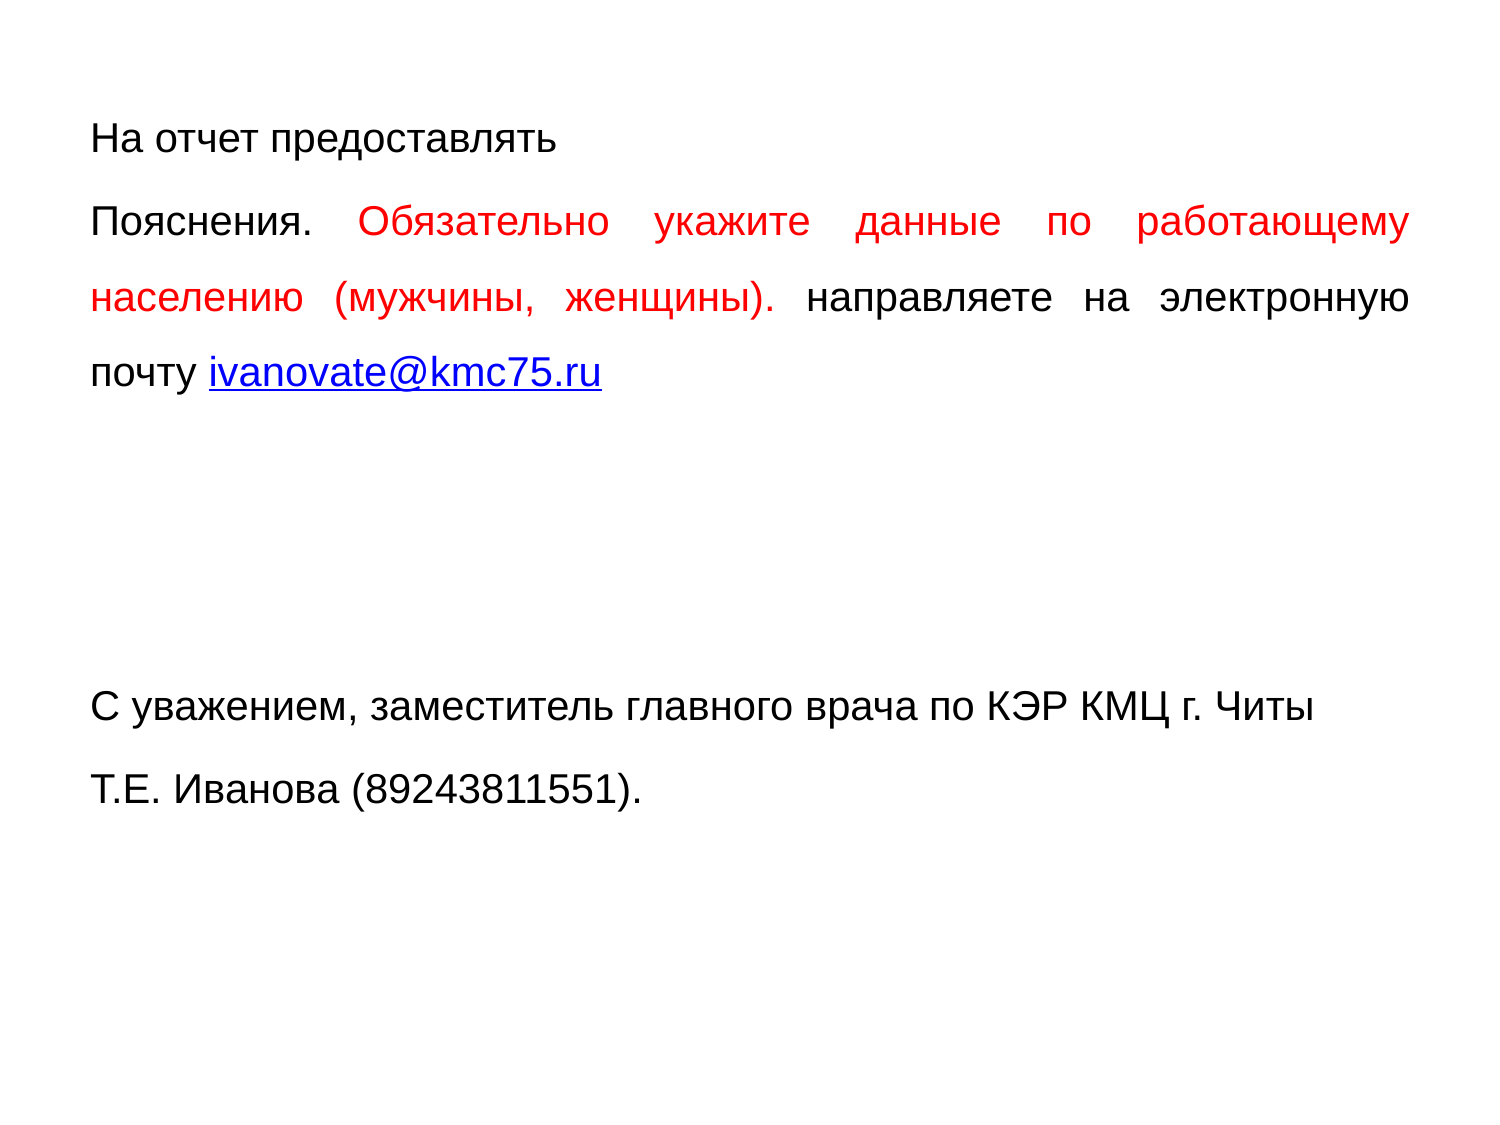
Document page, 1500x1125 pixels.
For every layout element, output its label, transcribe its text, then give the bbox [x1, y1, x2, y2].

list На отчет предоставлять Пояснения. Обязательно укажите данные по работающему населению (мужчины, женщины). направляете на электронную почту ivanovate@kmc75.ru С уважением, заместитель главного врача по КЭР КМЦ г. Читы Т.Е. Иванова (89243811551). [75, 78, 1425, 963]
